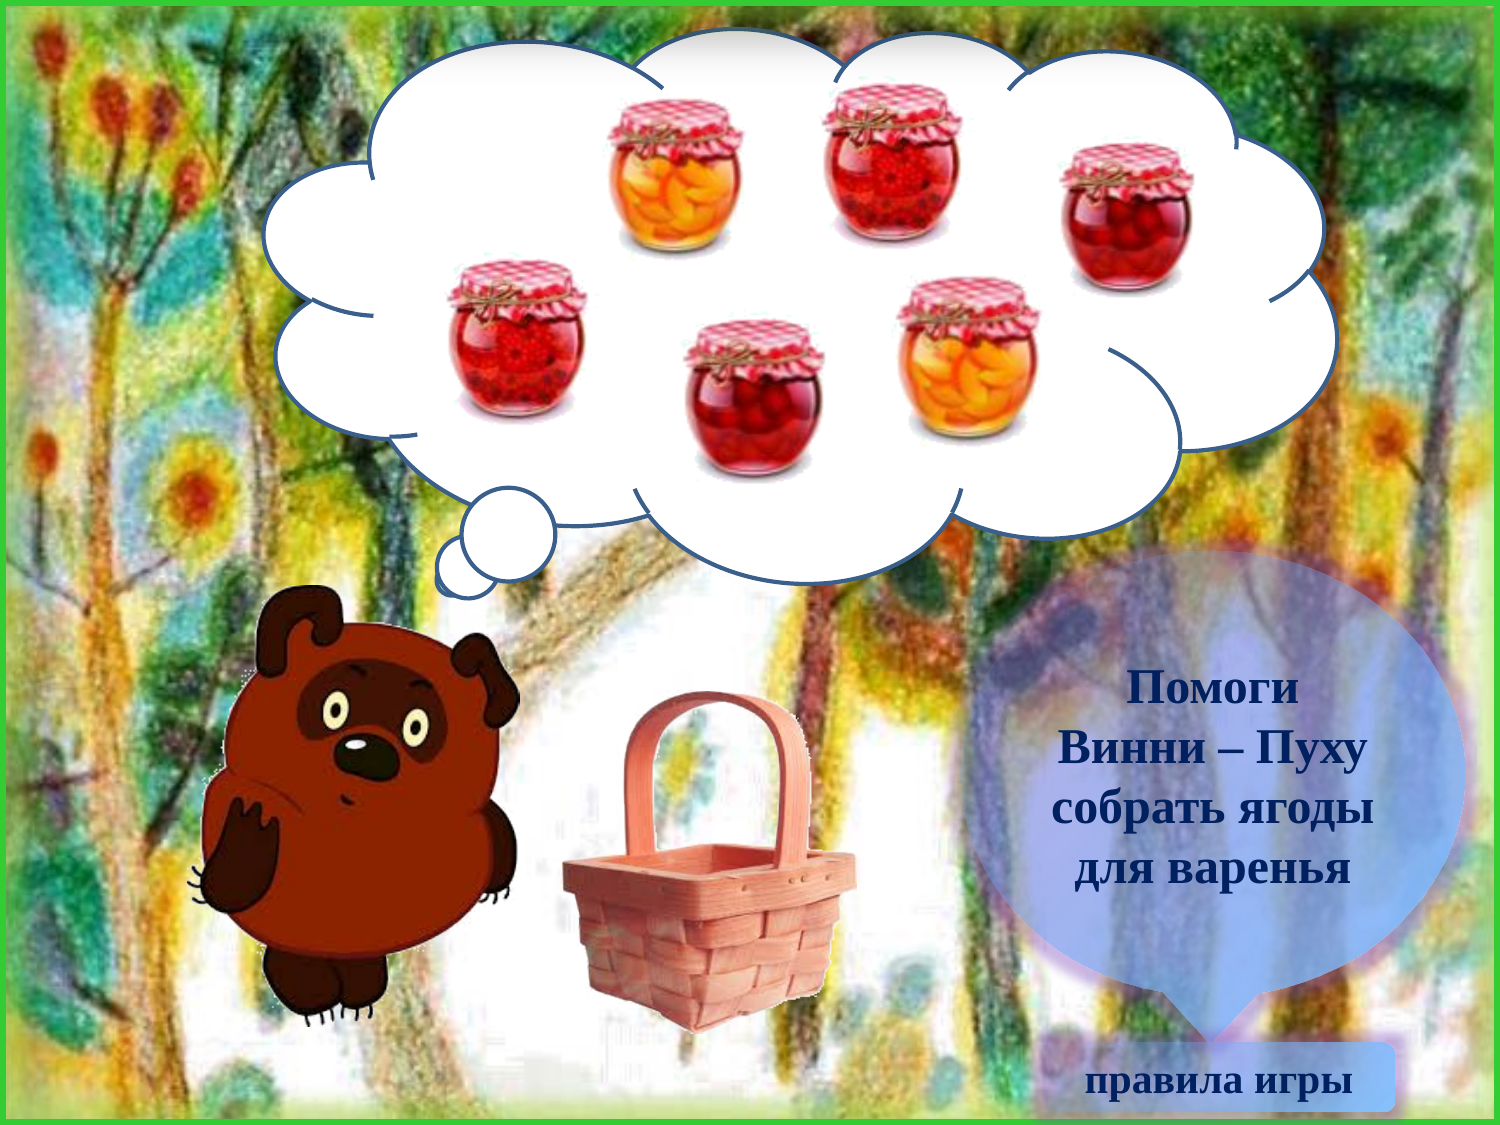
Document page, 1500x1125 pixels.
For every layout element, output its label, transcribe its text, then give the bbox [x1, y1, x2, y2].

picture [187, 585, 520, 1028]
picture [774, 58, 987, 70]
text_box [0, 0, 1500, 1125]
text_box правила игры [1040, 1040, 1397, 1114]
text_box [1042, 116, 1257, 329]
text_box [399, 70, 1067, 482]
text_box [665, 292, 891, 516]
text_box Помоги Винни – Пуху собрать ягоды для варенья [958, 548, 1467, 1023]
picture [562, 691, 858, 1035]
